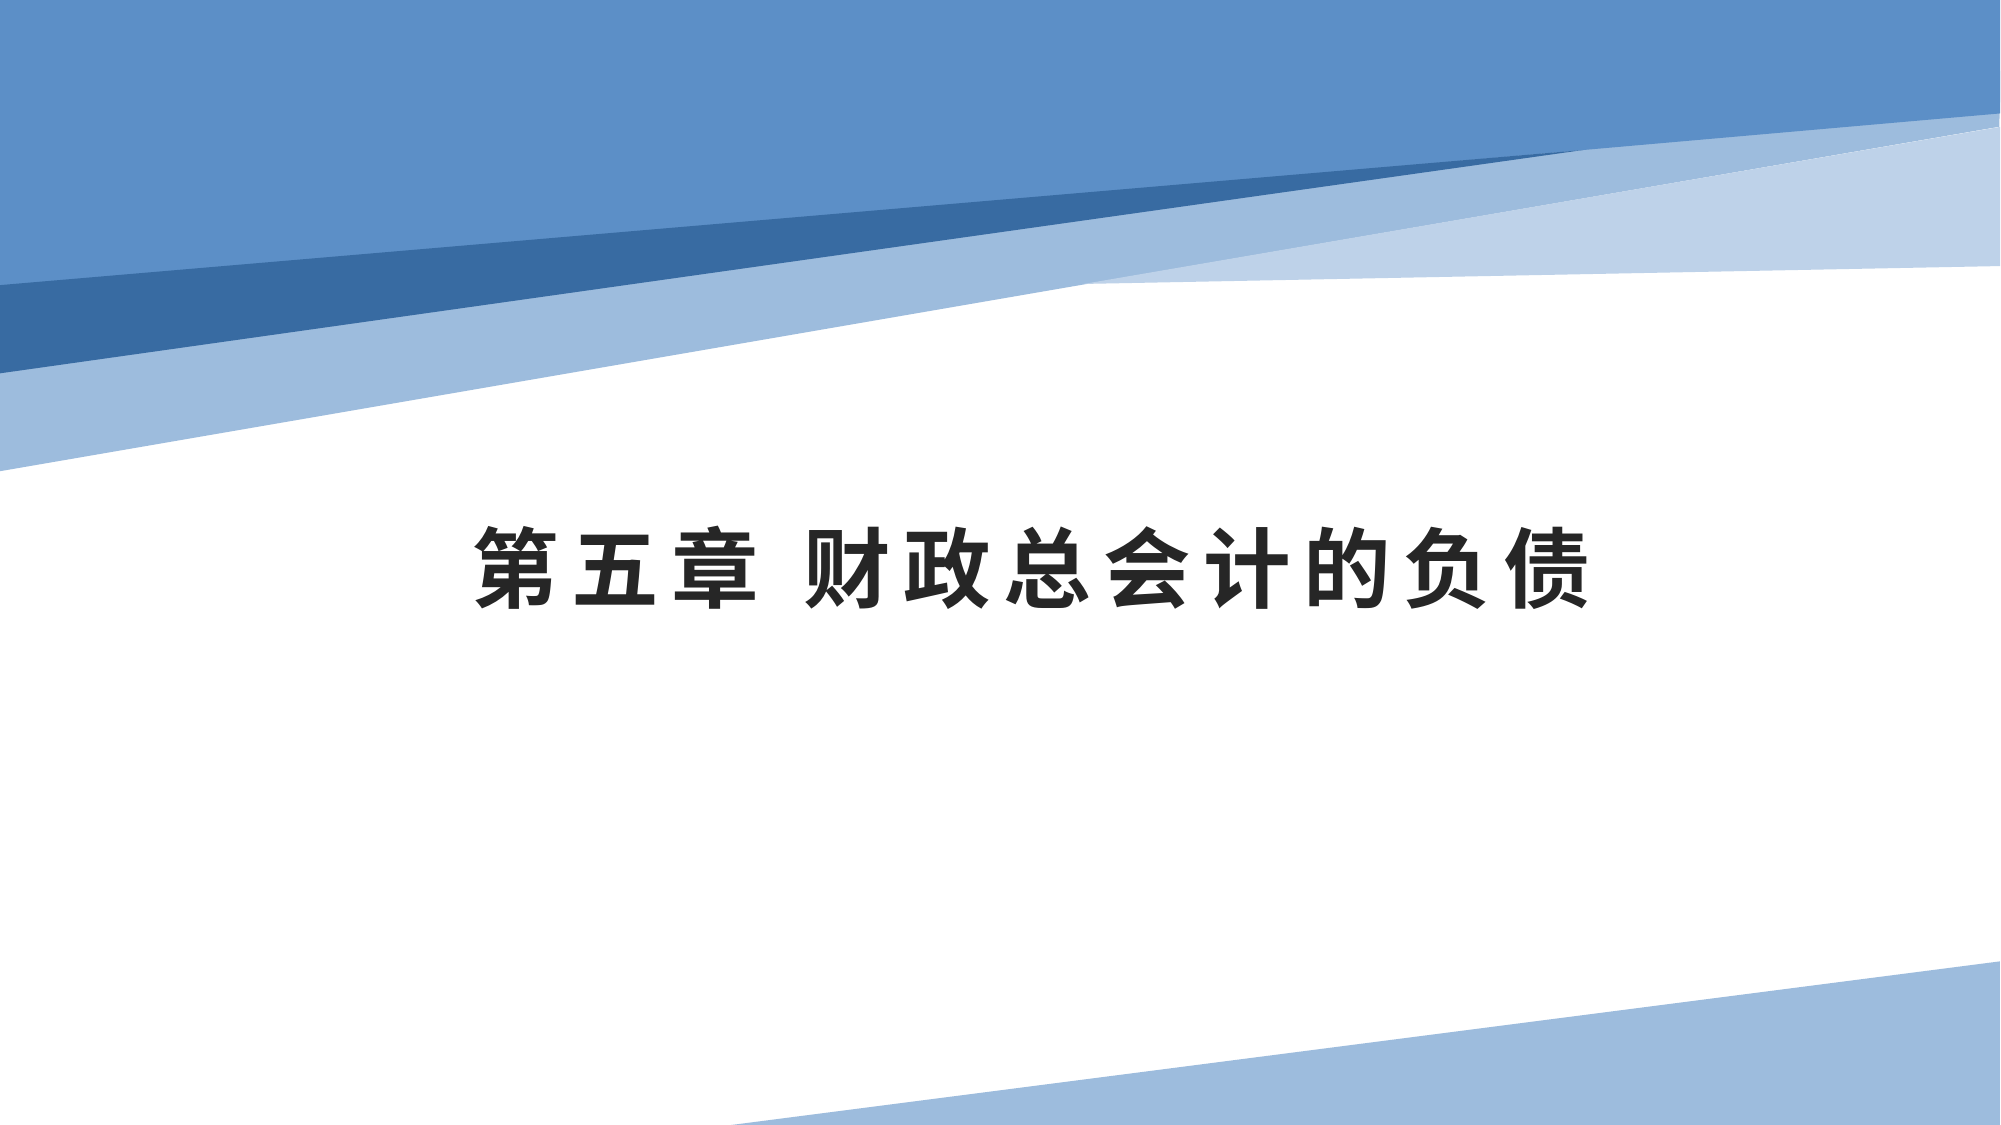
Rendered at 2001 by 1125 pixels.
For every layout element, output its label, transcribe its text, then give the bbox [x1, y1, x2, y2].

title 第五章 财政总会计的负债 [447, 443, 1616, 627]
